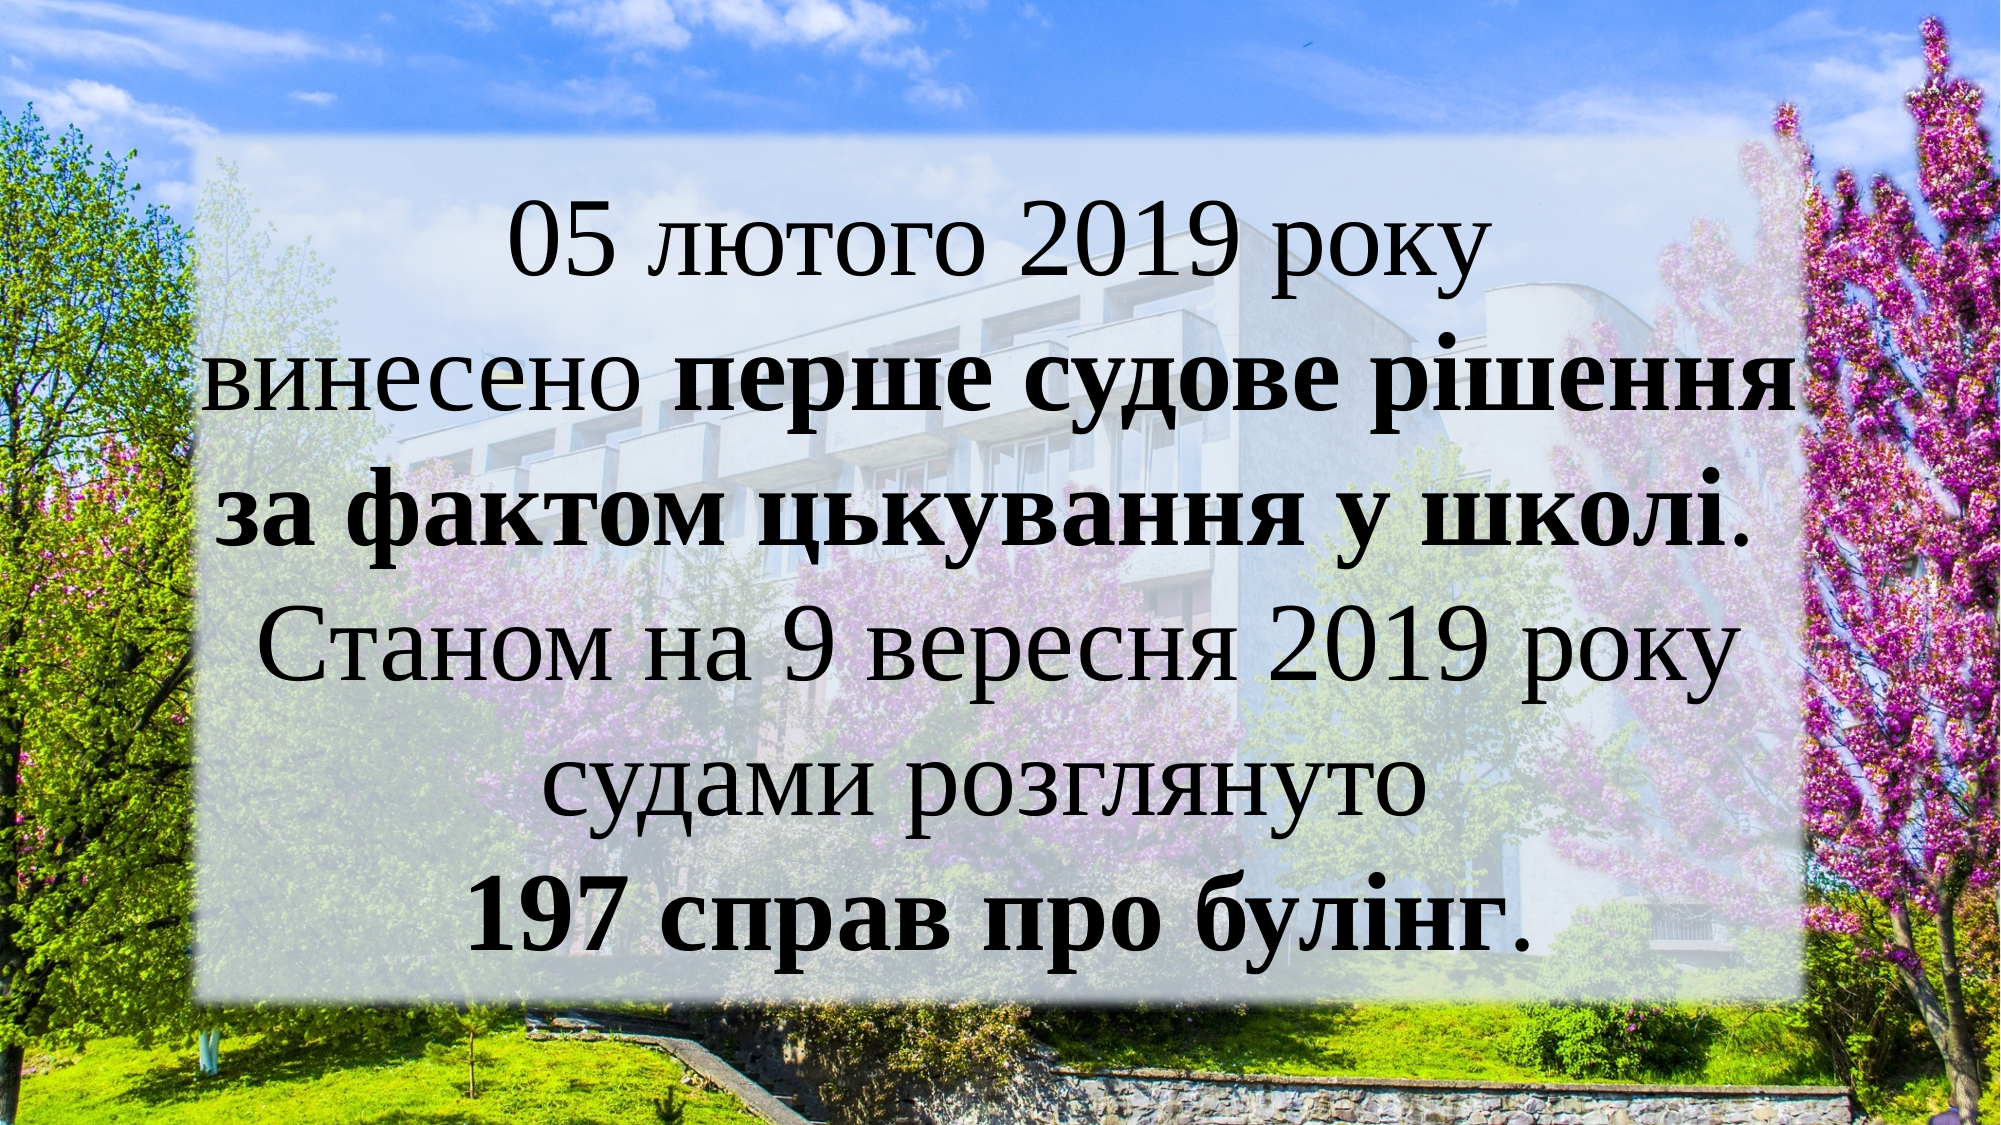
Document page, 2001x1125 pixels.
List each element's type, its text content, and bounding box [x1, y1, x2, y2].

text_box 05 лютого 2019 року винесено перше судове рішення за фактом цькування у школі. Станом на 9 вересня 2019 року судами розглянуто 197 справ про булінг. [201, 142, 1799, 996]
picture [0, 0, 2001, 1125]
